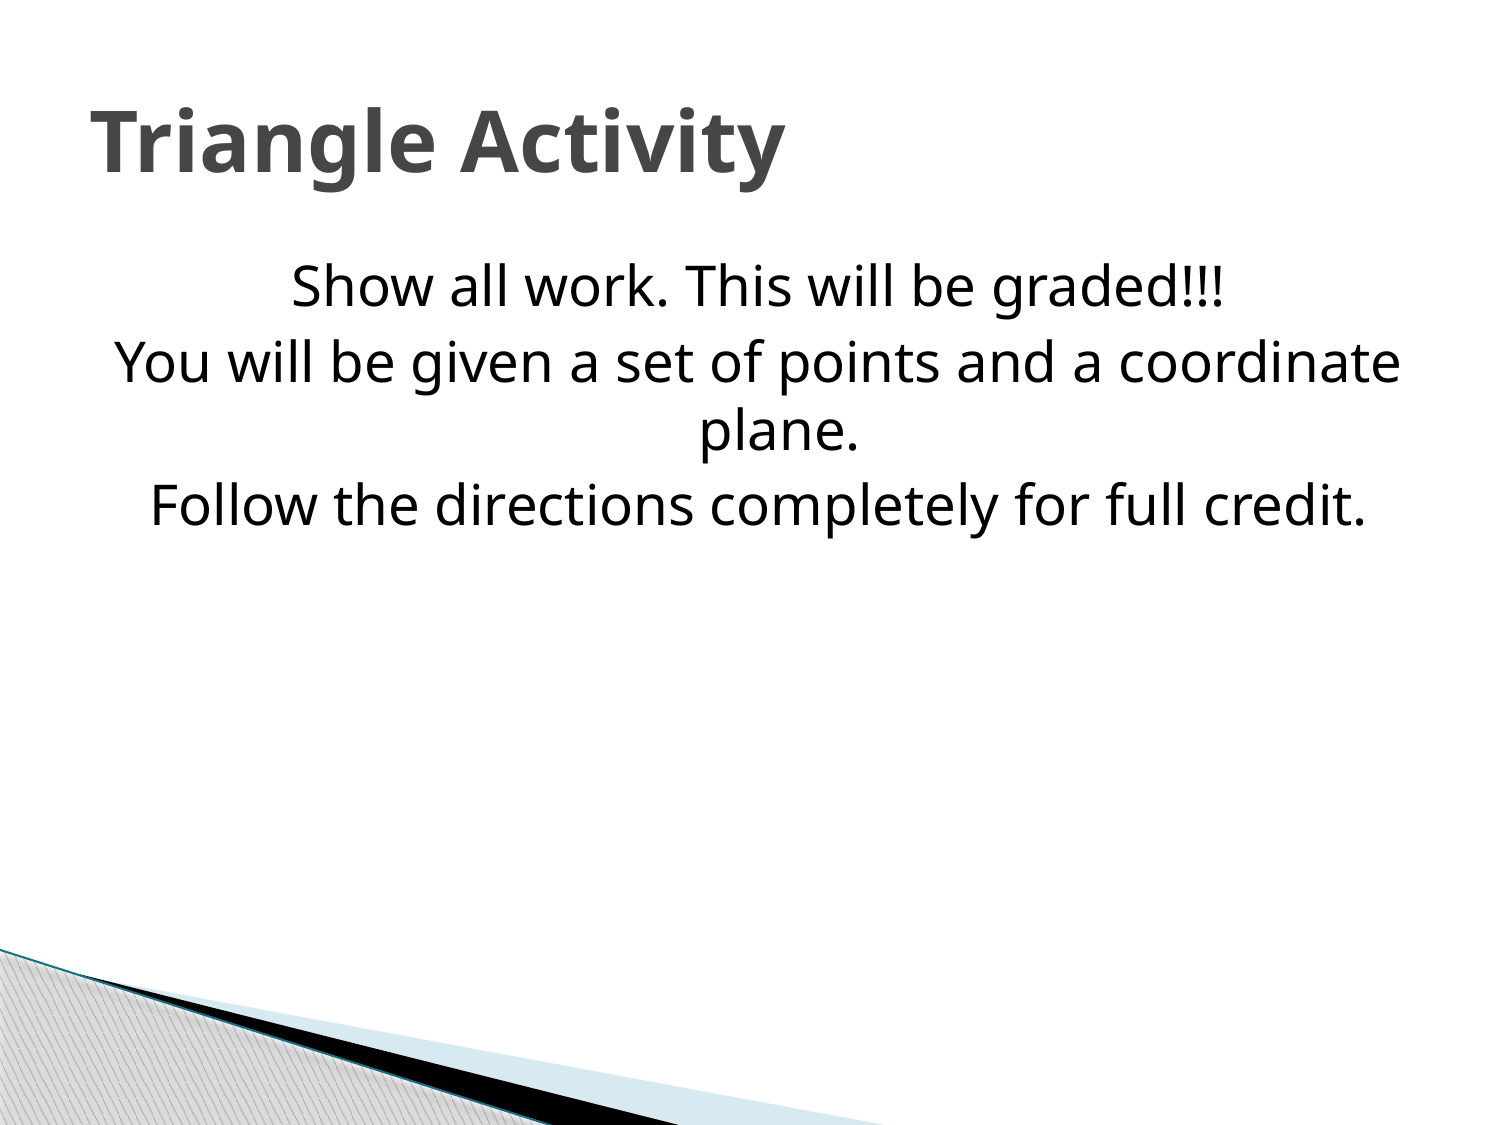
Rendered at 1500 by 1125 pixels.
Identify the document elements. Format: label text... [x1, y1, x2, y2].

list Show all work. This will be graded!!! You will be given a set of points and a coordinate plane. Follow the directions completely for full credit. [75, 243, 1425, 986]
title Triangle Activity [75, 45, 1425, 233]
